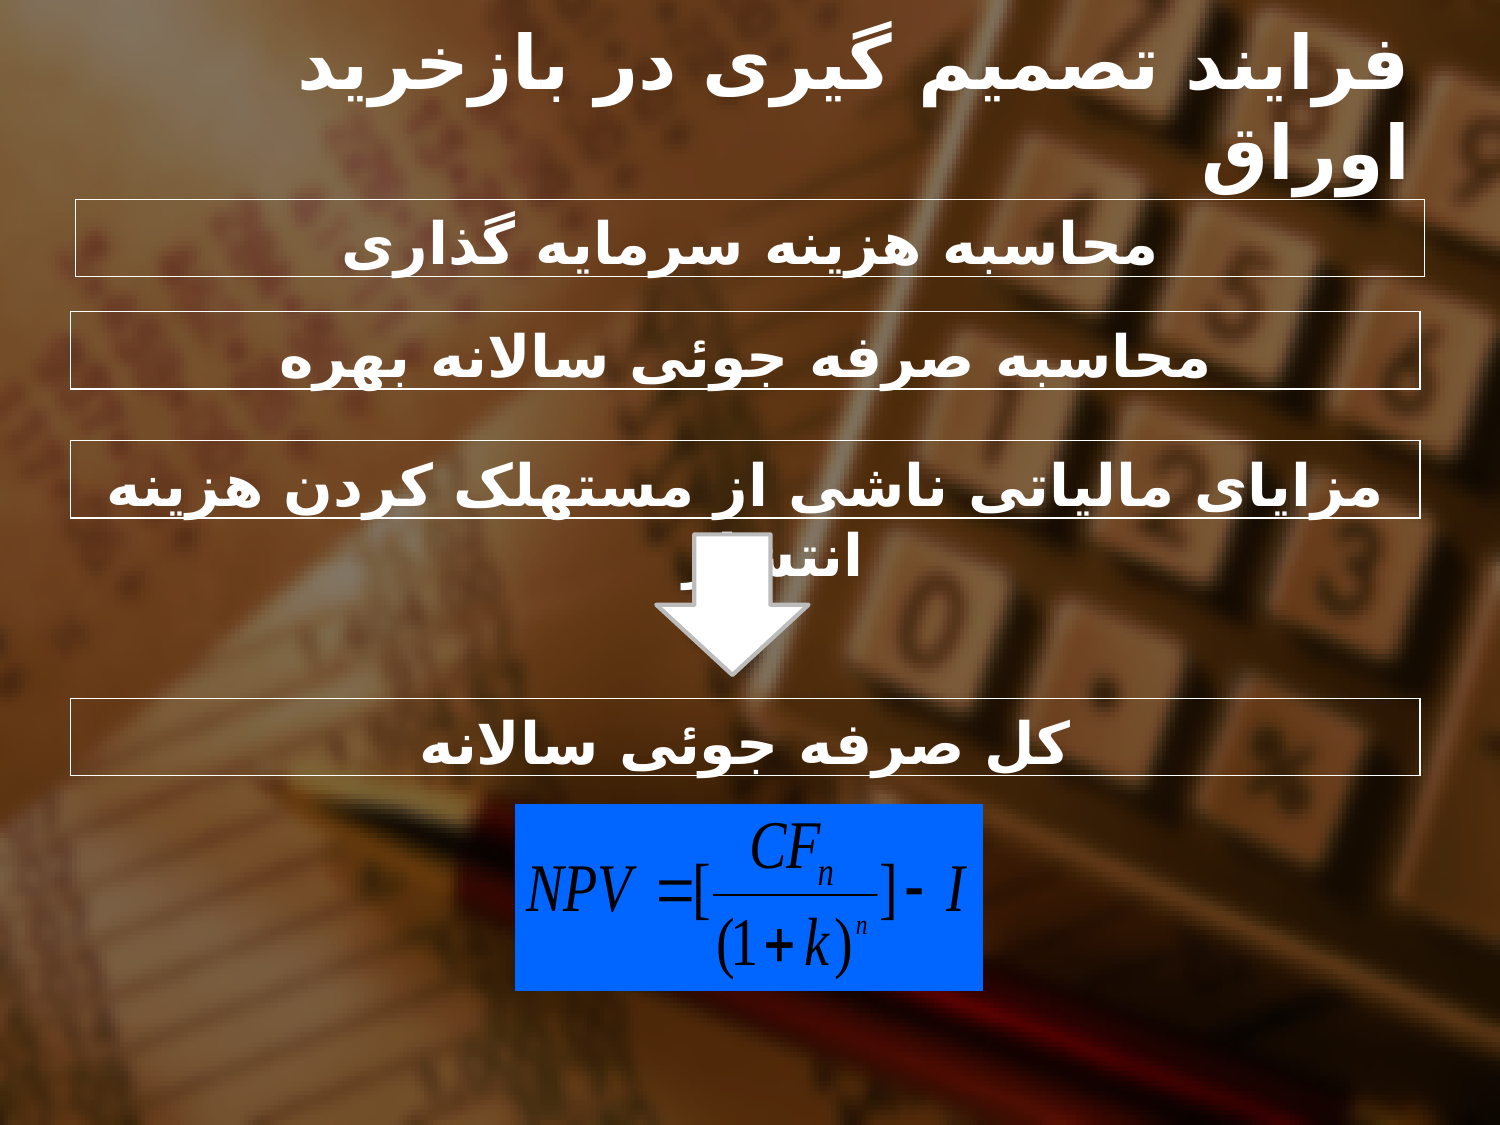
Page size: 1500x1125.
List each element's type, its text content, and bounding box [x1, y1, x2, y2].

text_box مزایای مالیاتی ناشی از مستهلک کردن هزینه انتشار [70, 440, 1421, 518]
picture [0, 0, 1500, 1125]
text_box محاسبه صرفه جوئی سالانه بهره [70, 311, 1421, 389]
text_box کل صرفه جوئی سالانه [70, 698, 1421, 776]
title فرایند تصمیم گیری در بازخرید اوراق [75, 45, 1425, 164]
list محاسبه هزینه سرمایه گذاری [75, 199, 1425, 277]
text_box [514, 803, 983, 992]
text_box [654, 532, 811, 677]
